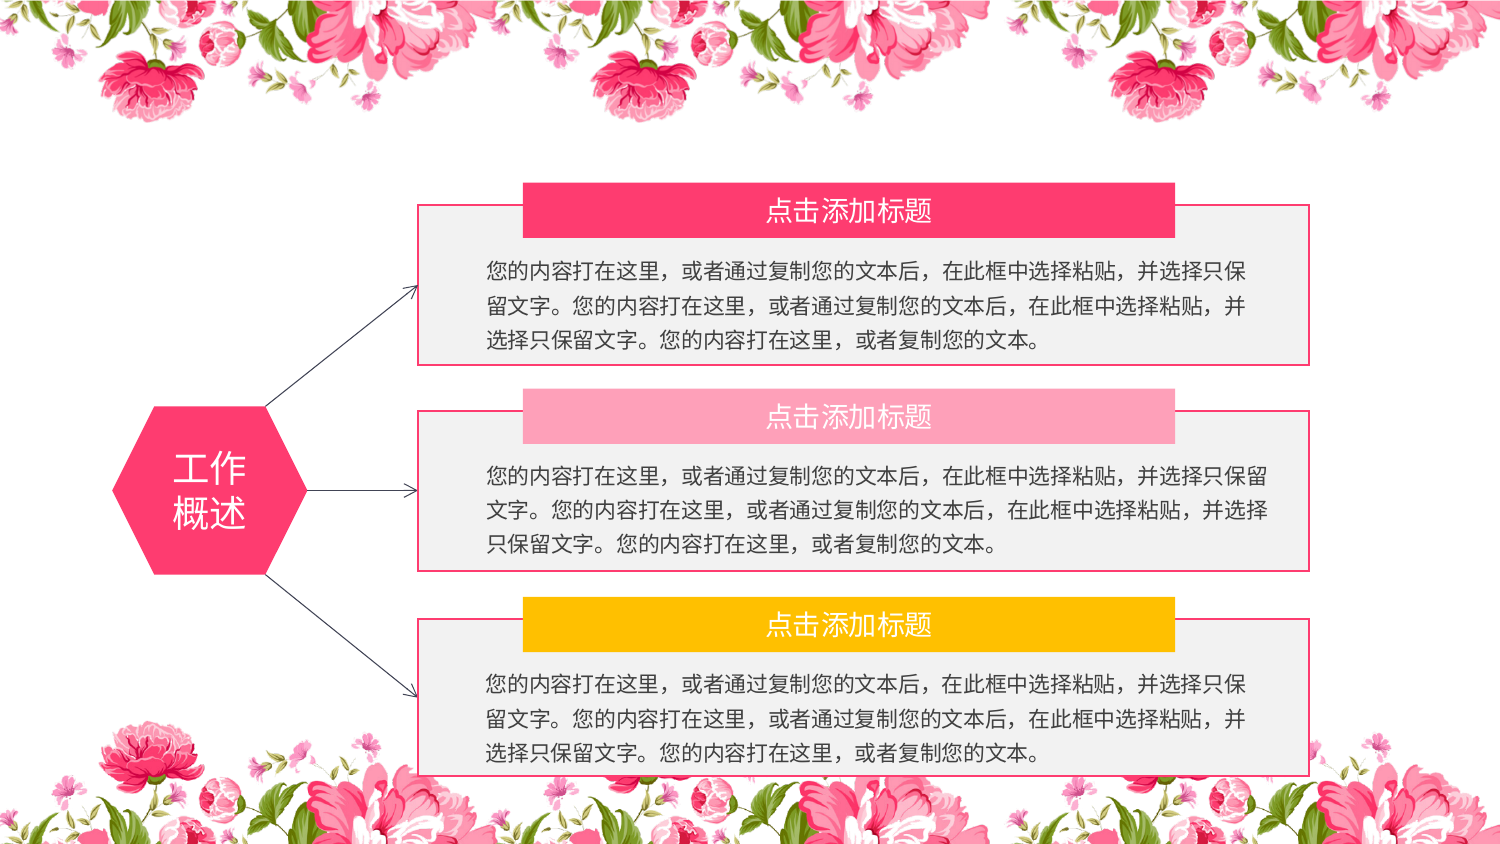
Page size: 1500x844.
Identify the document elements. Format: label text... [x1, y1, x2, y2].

picture [979, 1, 1500, 123]
text_box 您的内容打在这里，或者通过复制您的文本后，在此框中选择粘贴，并选择只保留文字。您的内容打在这里，或者通过复制您的文本后，在此框中选择粘贴，并选择只保留文字。您的内容打在这里，或者复制您的文本。 [474, 657, 1275, 772]
picture [0, 720, 1500, 844]
text_box 点击添加标题 [522, 182, 1176, 239]
text_box 点击添加标题 [522, 388, 1176, 445]
picture [0, 1, 460, 123]
text_box 您的内容打在这里，或者通过复制您的文本后，在此框中选择粘贴，并选择只保留文字。您的内容打在这里，或者通过复制您的文本后，在此框中选择粘贴，并选择只保留文字。您的内容打在这里，或者复制您的文本。 [474, 244, 1274, 359]
text_box [417, 410, 1310, 572]
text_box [265, 284, 418, 407]
text_box [417, 618, 1310, 777]
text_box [265, 574, 418, 698]
text_box 点击添加标题 [522, 596, 1176, 653]
text_box 工作 概述 [111, 405, 309, 576]
picture [461, 1, 978, 123]
text_box 您的内容打在这里，或者通过复制您的文本后，在此框中选择粘贴，并选择只保留文字。您的内容打在这里，或者通过复制您的文本后，在此框中选择粘贴，并选择只保留文字。您的内容打在这里，或者复制您的文本。 [474, 449, 1282, 563]
text_box [417, 204, 1310, 366]
